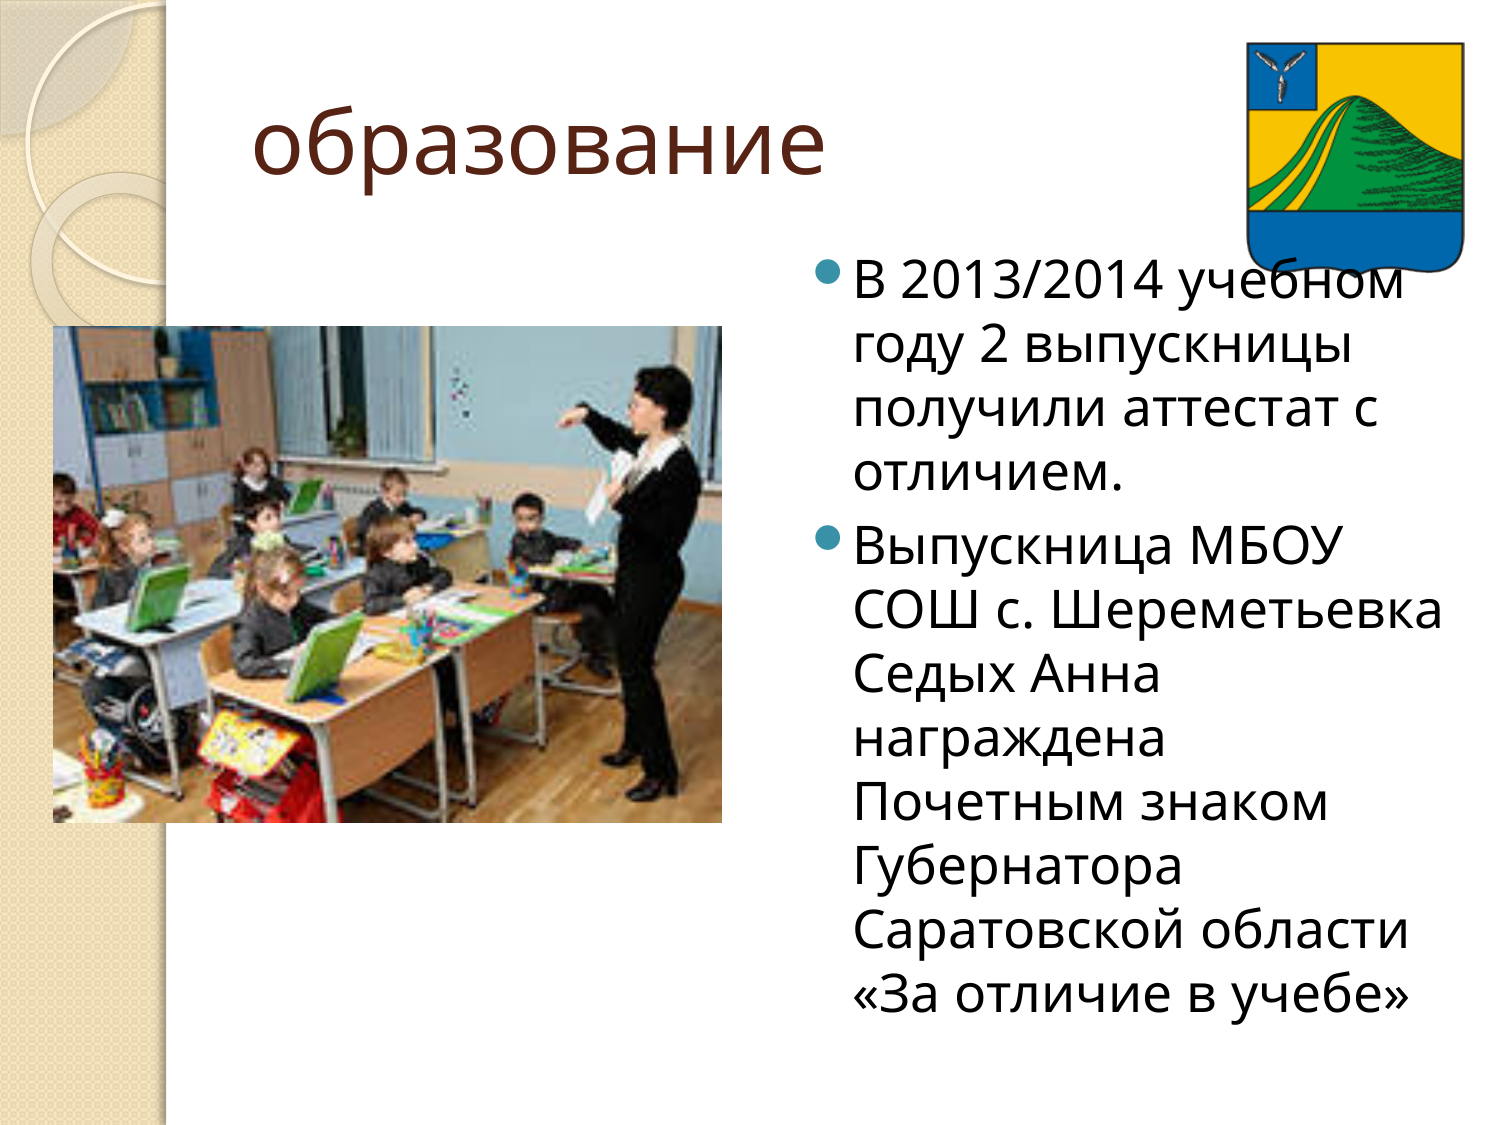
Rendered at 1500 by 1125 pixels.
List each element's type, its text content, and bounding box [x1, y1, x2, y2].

picture [1245, 42, 1465, 280]
picture [52, 326, 722, 823]
list В 2013/2014 учебном году 2 выпускницы получили аттестат с отличием. Выпускница МБОУ СОШ с. Шереметьевка Седых Анна награждена Почетным знаком Губернатора Саратовской области «За отличие в учебе» [785, 237, 1466, 1035]
title образование [235, 45, 1239, 233]
